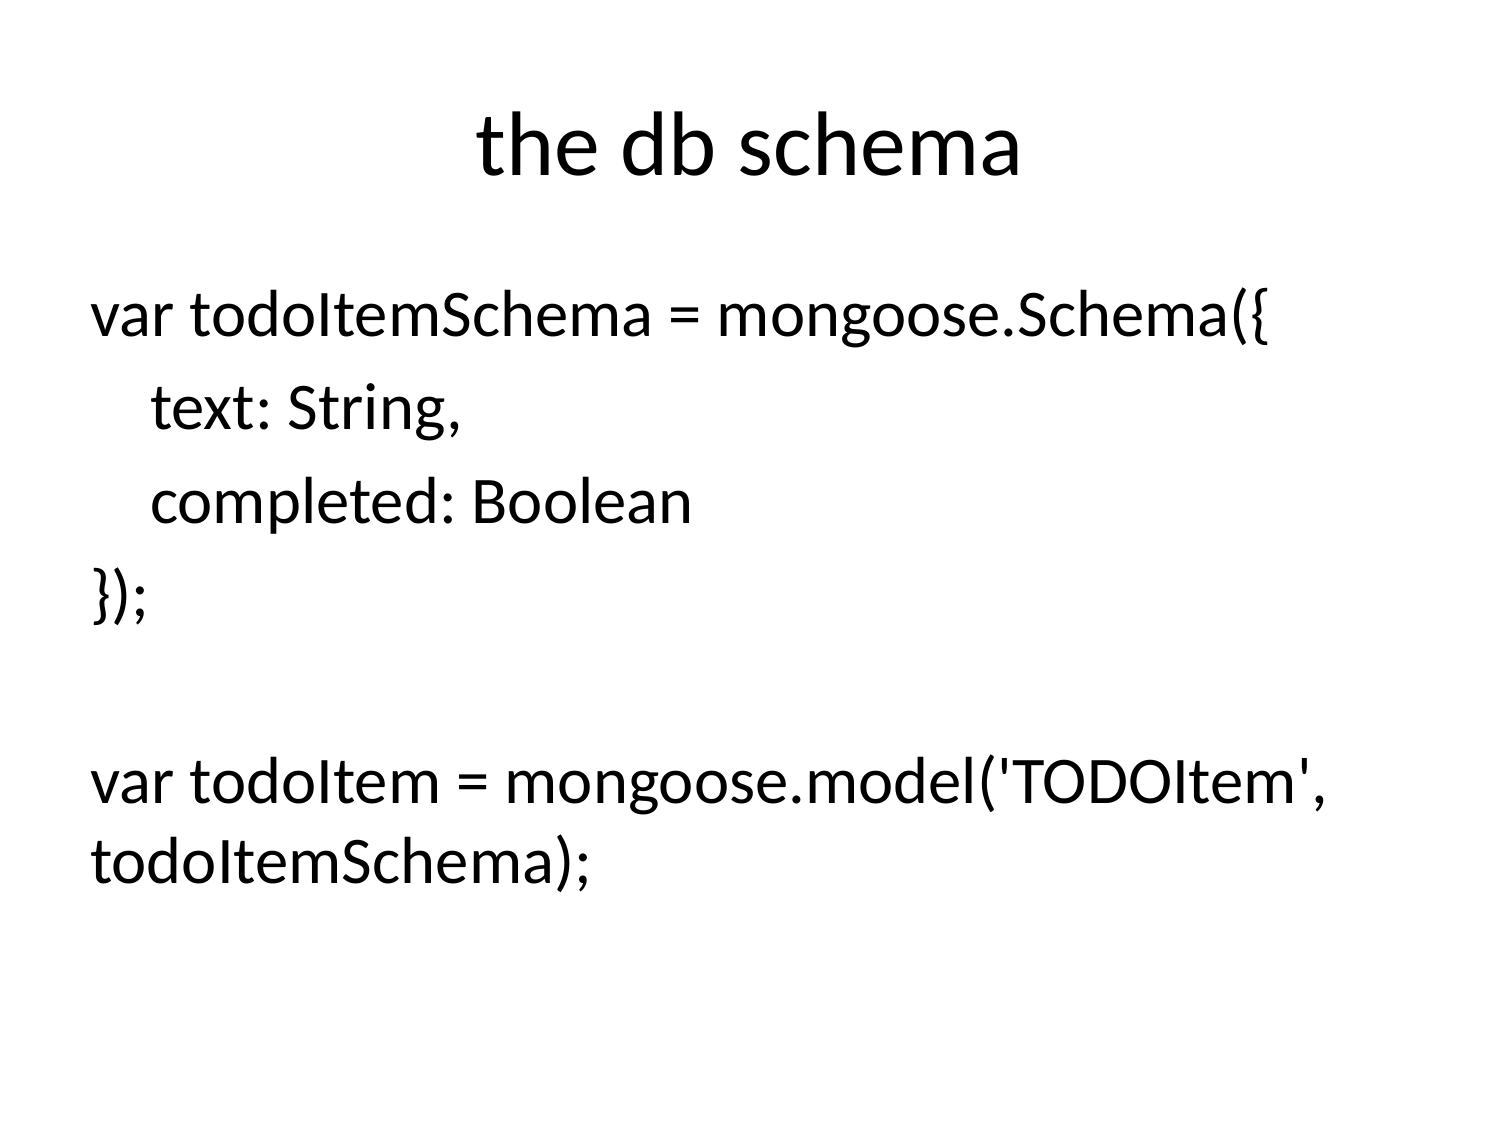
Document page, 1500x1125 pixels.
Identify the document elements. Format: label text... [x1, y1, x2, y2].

list var todoItemSchema = mongoose.Schema({ text: String, completed: Boolean }); var todoItem = mongoose.model('TODOItem', todoItemSchema); [75, 262, 1425, 1005]
title the db schema [75, 45, 1425, 233]
